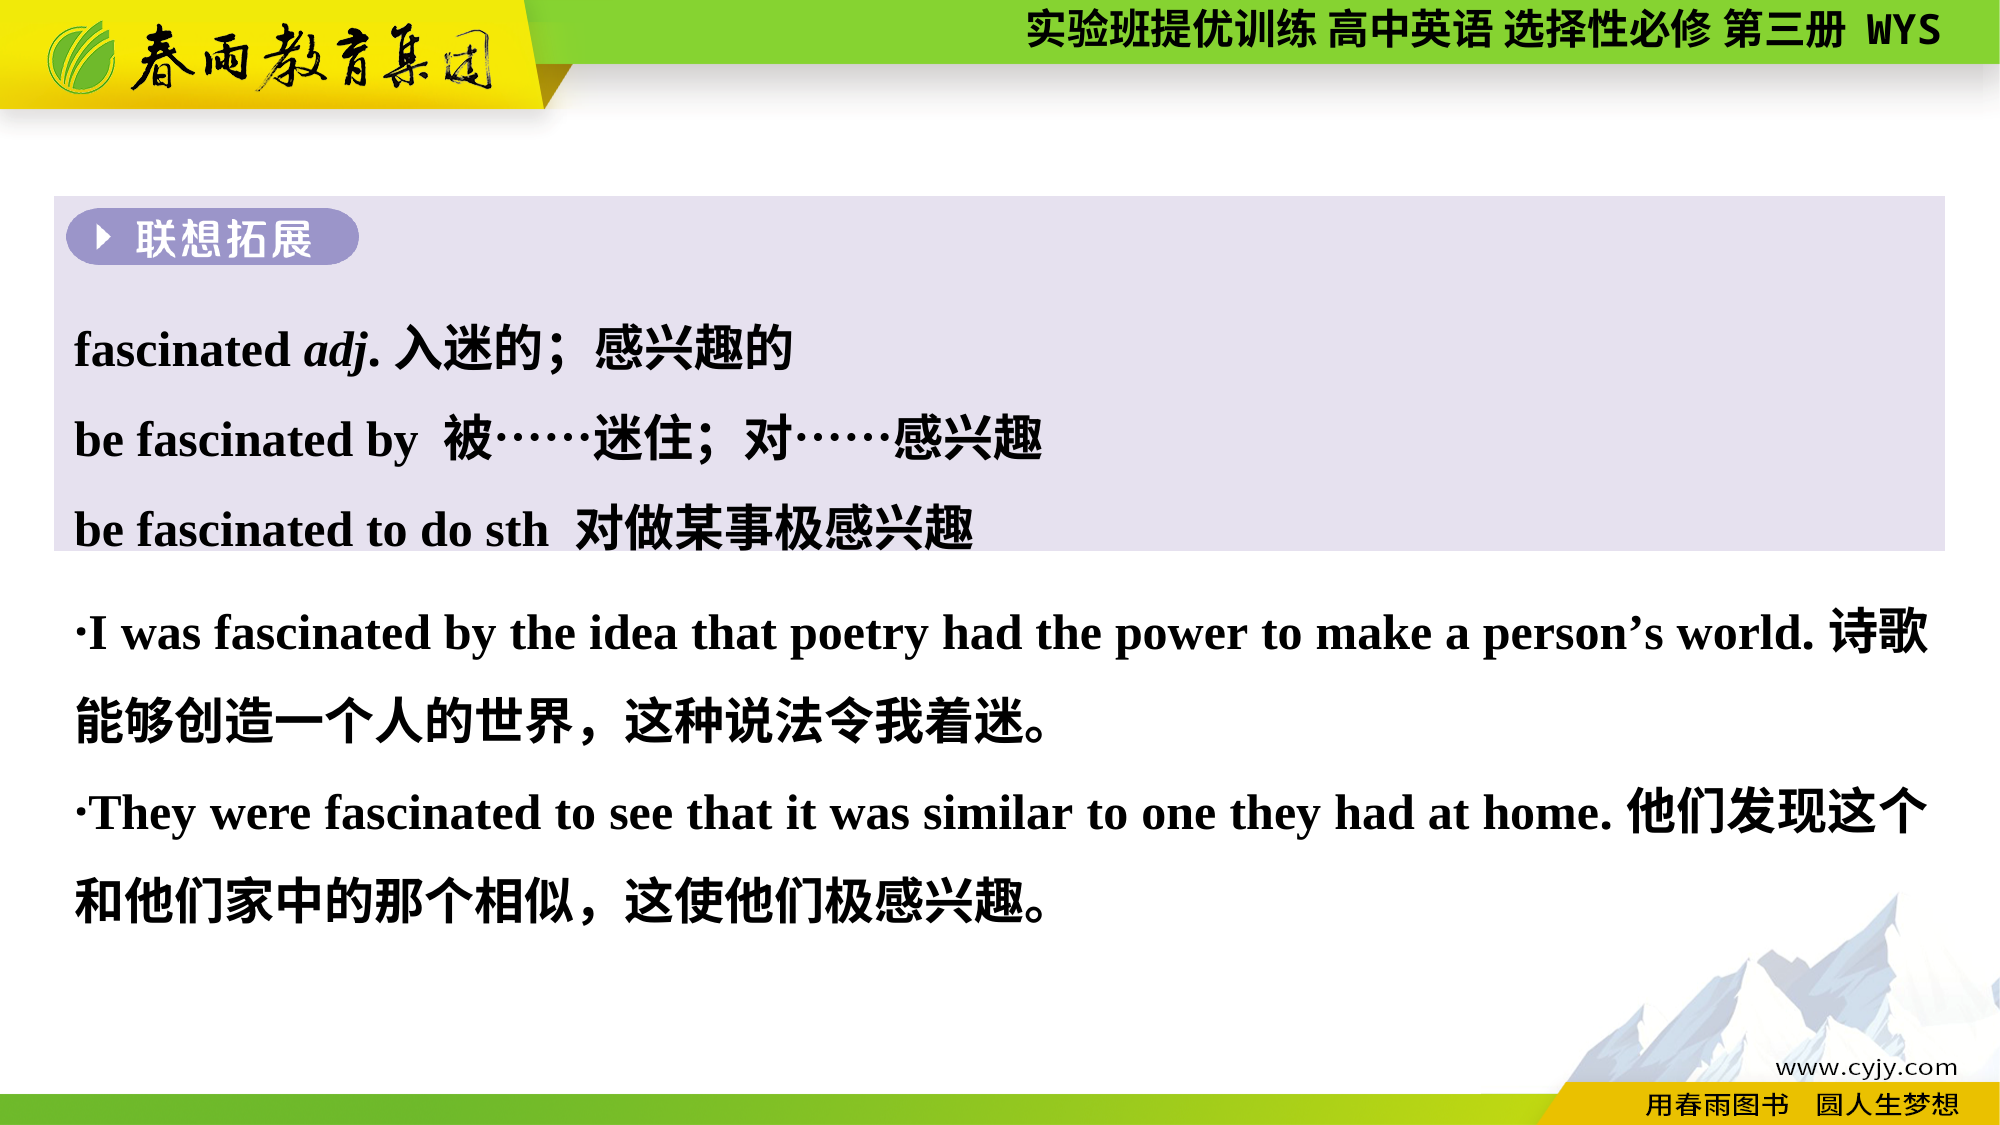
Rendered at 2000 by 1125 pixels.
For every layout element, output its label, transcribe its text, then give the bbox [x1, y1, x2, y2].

picture [0, 0, 2000, 1125]
text_box ·I was fascinated by the idea that poetry had the power to make a person’s world.诗歌能够创造一个人的世界，这种说法令我着迷。 ·They were fascinated to see that it was similar to one they had at home.他们发现这个和他们家中的那个相似，这使他们极感兴趣。 [59, 561, 1944, 937]
